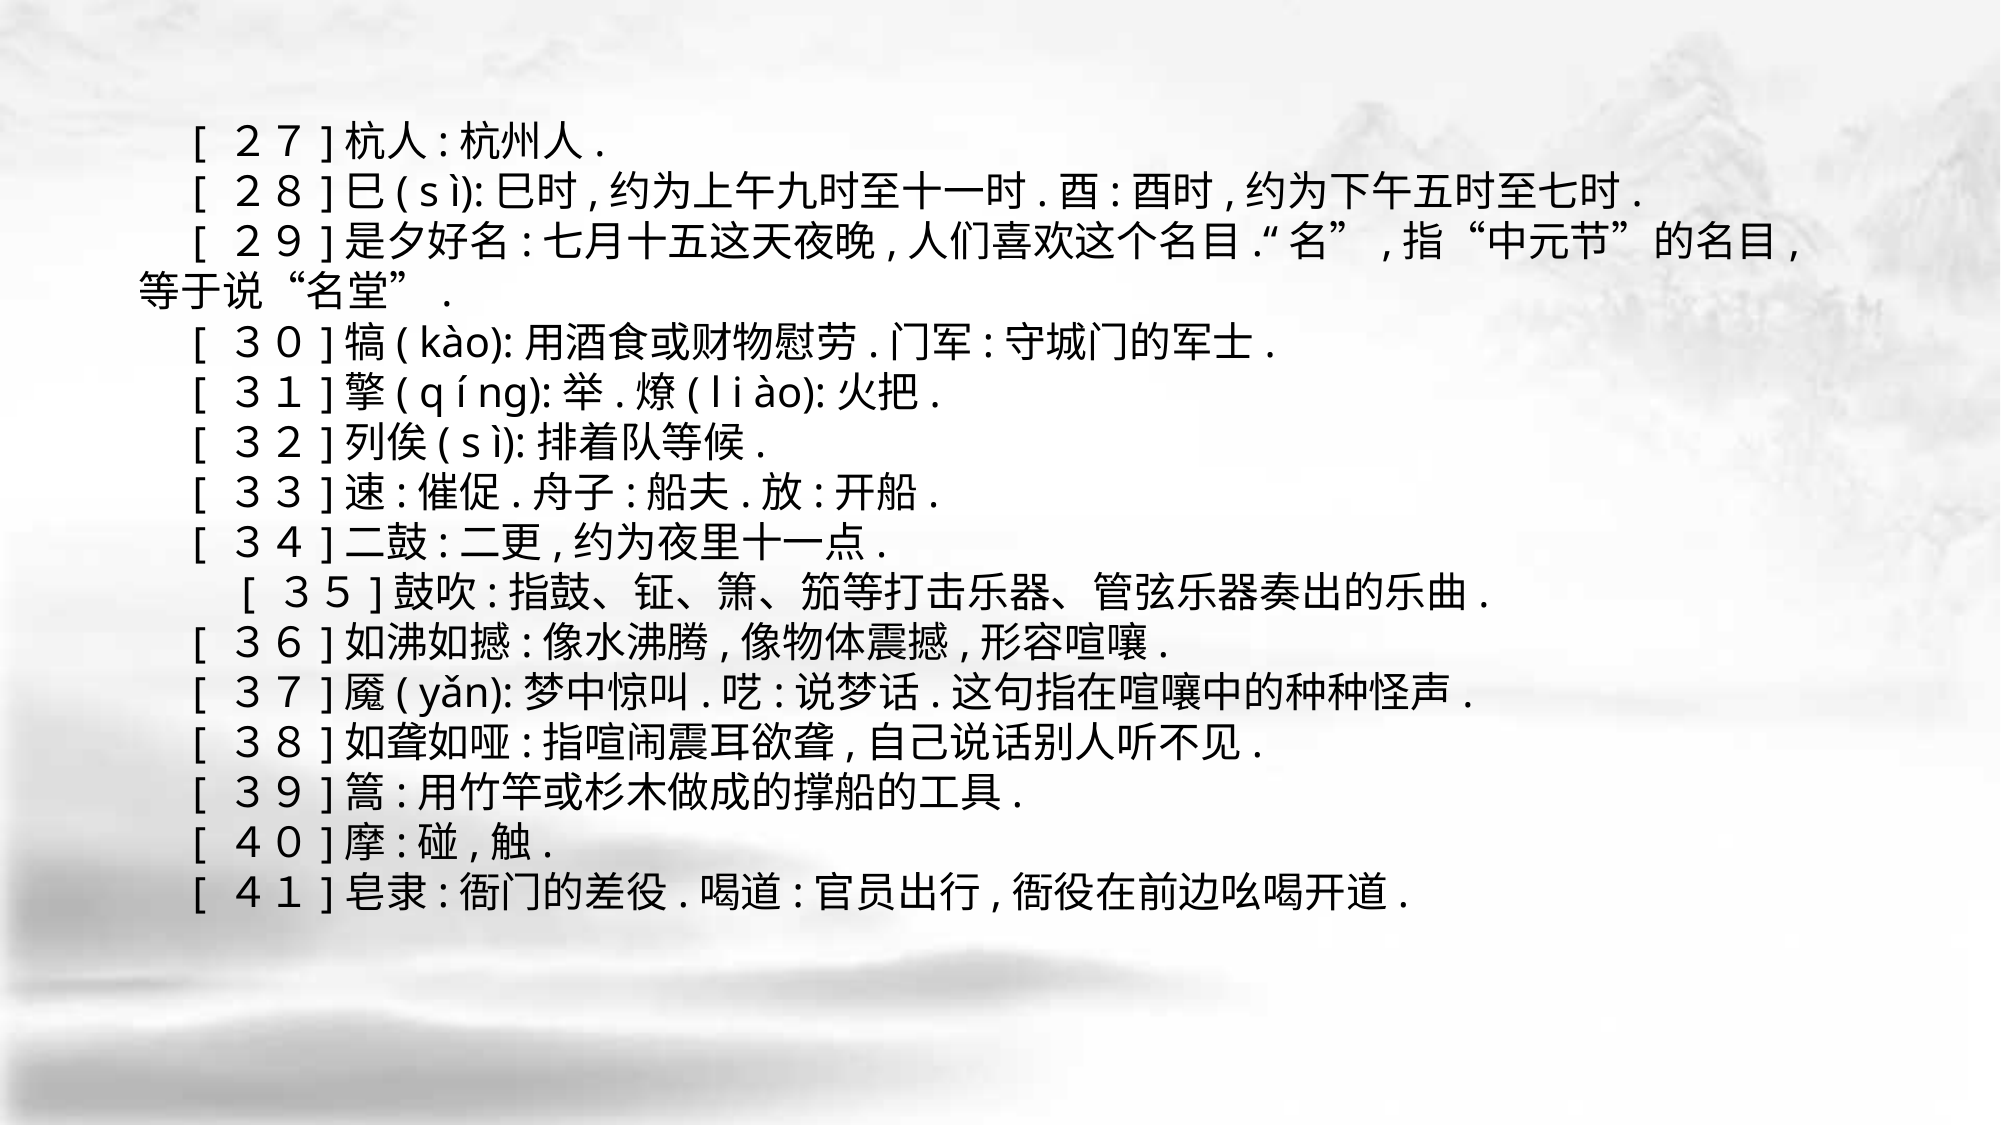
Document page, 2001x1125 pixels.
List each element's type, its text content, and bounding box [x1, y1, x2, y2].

picture [0, 0, 2001, 1125]
text_box [ ２７]杭人:杭州人. [ ２８]巳( s ì):巳时,约为上午九时至十一时.酉:酉时,约为下午五时至七时. [ ２９]是夕好名:七月十五这天夜晚,人们喜欢这个名目.“名”,指“中元节”的名目, 等于说“名堂”. [ ３０]犒( kào):用酒食或财物慰劳.门军:守城门的军士. [ ３１]擎( q í ng):举.燎( l i ào):火把. [ ３２]列俟( s ì):排着队等候. [ ３３]速:催促.舟子:船夫.放:开船. [ ３４]二鼓:二更,约为夜里十一点. [ ３５]鼓吹:指鼓、钲、箫、笳等打击乐器、管弦乐器奏出的乐曲. [ ３６]如沸如撼:像水沸腾,像物体震撼,形容喧嚷. [ ３７]魇( yǎn):梦中惊叫.呓:说梦话.这句指在喧嚷中的种种怪声. [ ３８]如聋如哑:指喧闹震耳欲聋,自己说话别人听不见. [ ３９]篙:用竹竿或杉木做成的撑船的工具. [ ４０]摩:碰,触. [ ４１]皂隶:衙门的差役.喝道:官员出行,衙役在前边吆喝开道. [124, 107, 1826, 973]
